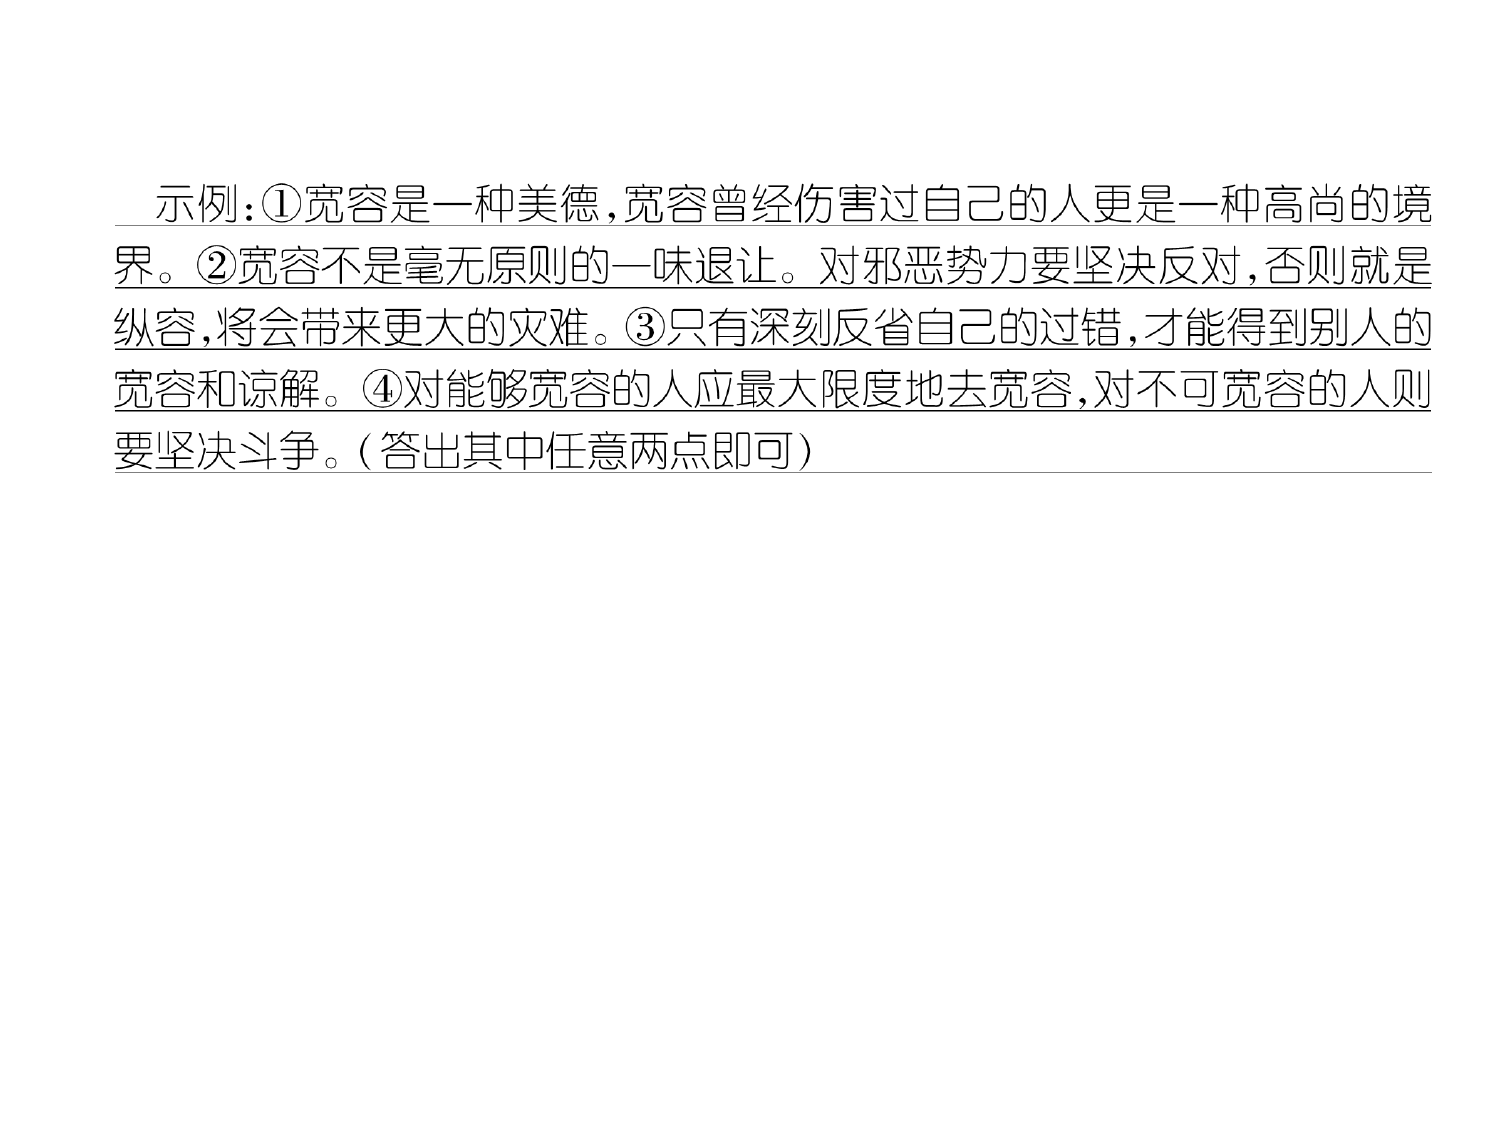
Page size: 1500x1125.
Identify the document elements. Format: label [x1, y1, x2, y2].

picture [107, 170, 1443, 485]
